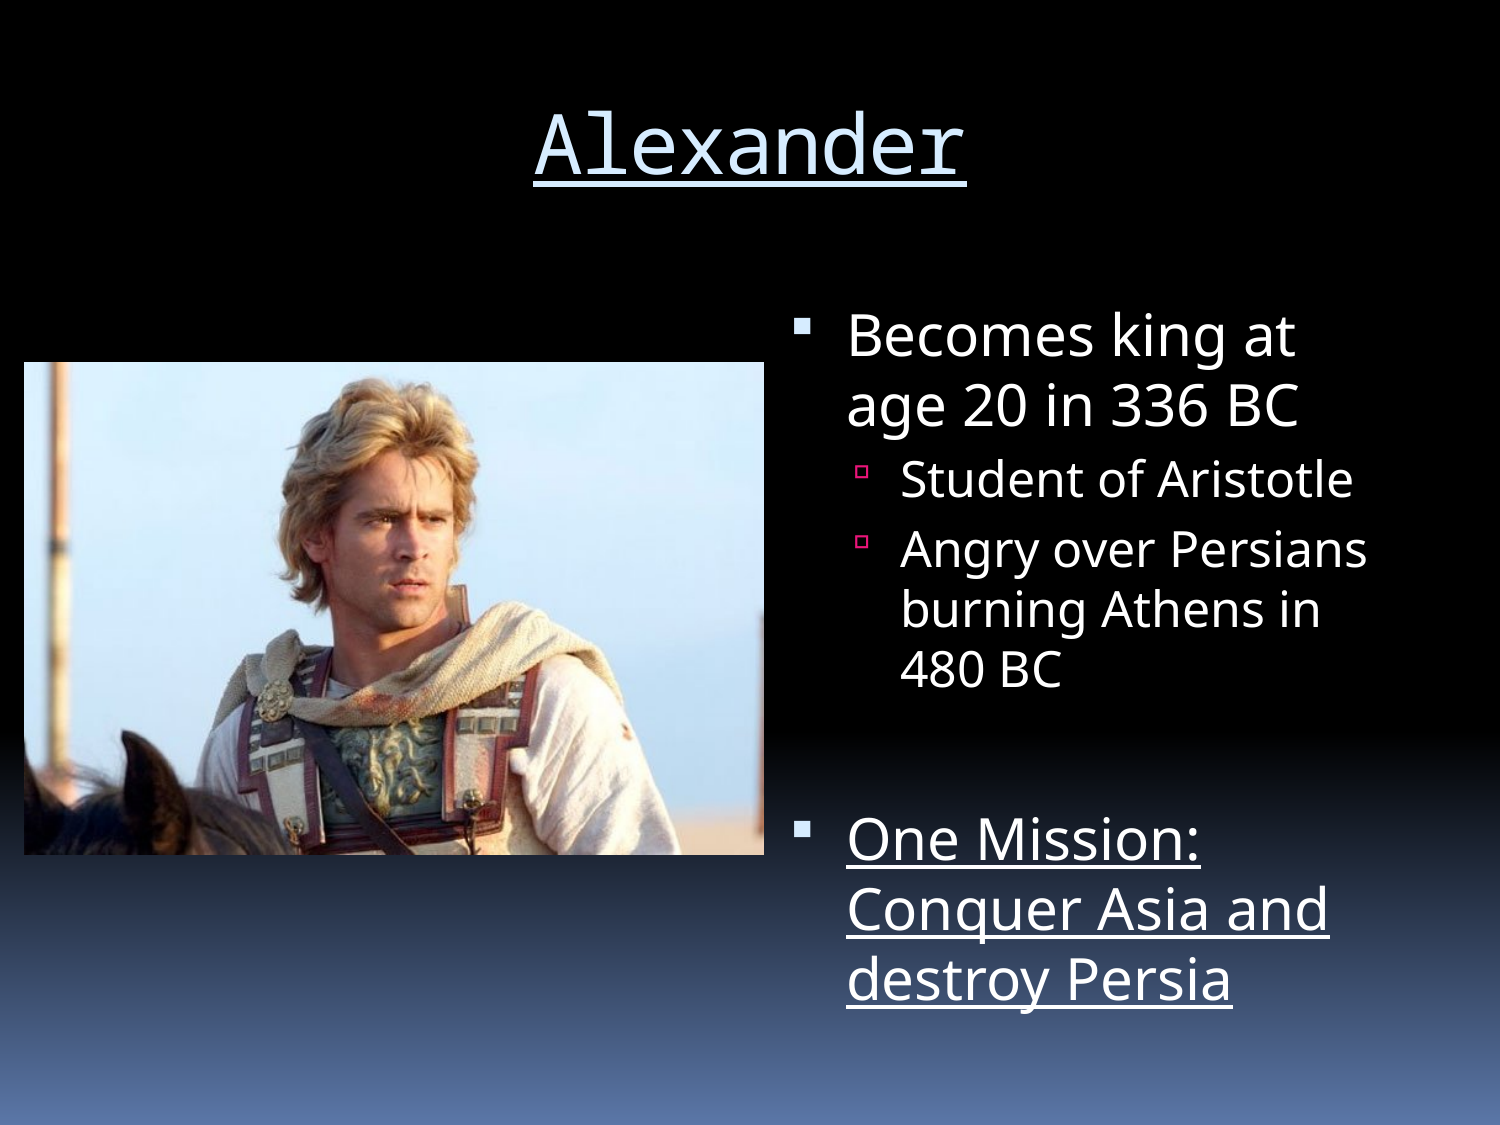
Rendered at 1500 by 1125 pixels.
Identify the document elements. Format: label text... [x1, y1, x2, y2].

list Becomes king at age 20 in 336 BC Student of Aristotle Angry over Persians burning Athens in 480 BC One Mission: Conquer Asia and destroy Persia [763, 290, 1427, 1033]
title Alexander [75, 83, 1425, 234]
picture [24, 362, 764, 856]
